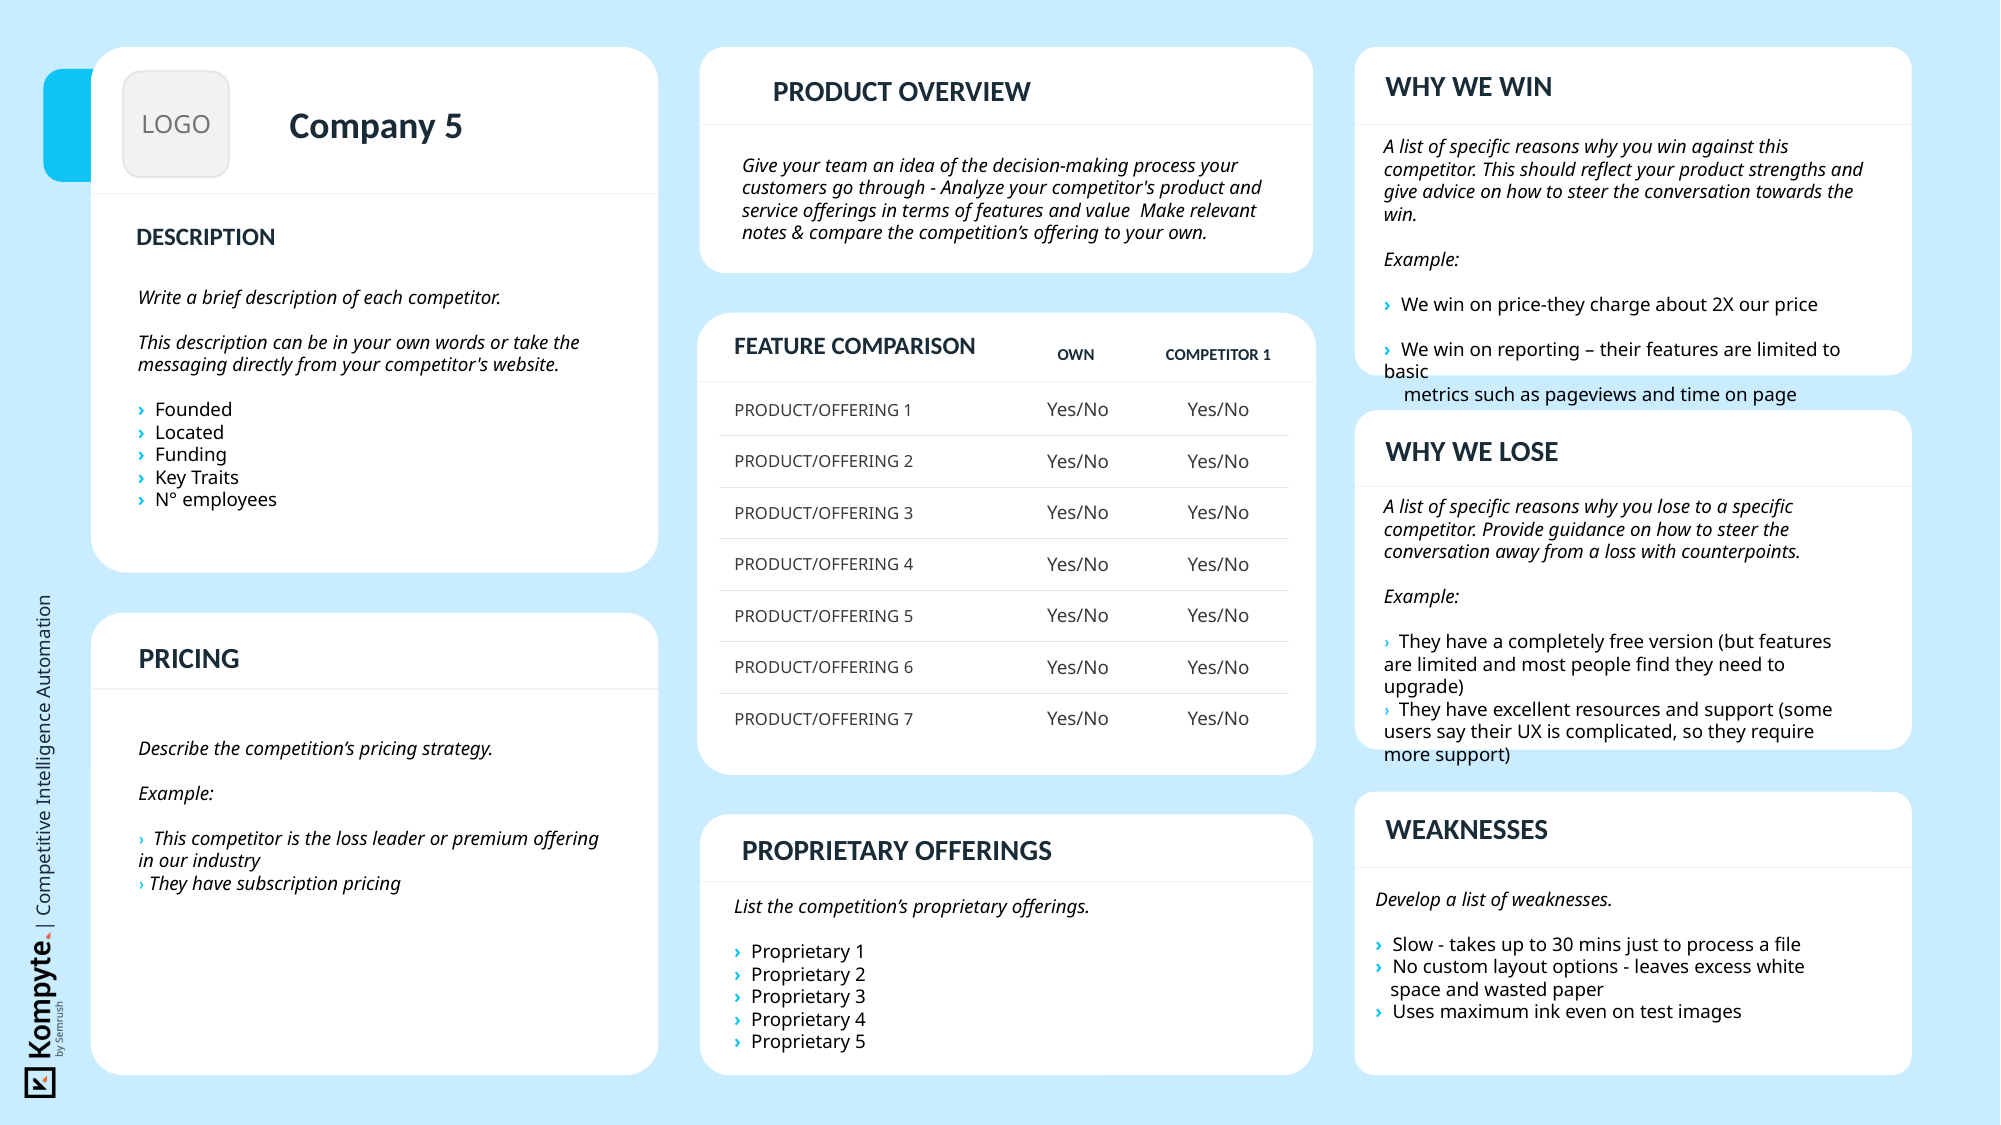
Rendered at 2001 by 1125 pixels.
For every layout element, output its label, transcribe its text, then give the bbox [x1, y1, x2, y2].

table_cell Yes/No [1149, 642, 1289, 693]
text_box [42, 67, 93, 183]
text_box Give your team an idea of the decision-making process your customers go through - Analyze your competitor's product and service offerings in terms of features and value Make relevant notes & compare the competition’s offering to your own. [727, 145, 1289, 251]
table_cell Yes/No [1008, 488, 1148, 538]
text_box [0, 0, 2000, 1125]
table_cell Yes/No [1008, 539, 1148, 590]
table_cell PRODUCT/OFFERING 4 [720, 539, 1007, 590]
text_box LOGO [123, 101, 230, 146]
table_cell Yes/No [1008, 591, 1148, 641]
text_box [23, 147, 66, 1098]
table_cell PRODUCT/OFFERING 1 [720, 384, 1007, 435]
text_box Company 5 [274, 93, 512, 154]
table_cell Yes/No [1150, 436, 1289, 487]
text_box List the competition’s proprietary offerings. › Proprietary 1 › Proprietary 2 › Proprietary 3 › Proprietary 4 › Proprietary 5 [719, 887, 1289, 1060]
text_box Develop a list of weaknesses. › Slow - takes up to 30 mins just to process a file › No custom layout options - leaves excess white space and wasted paper › Uses maximum ink even on test images [1360, 879, 1877, 1030]
table_cell Yes/No [1008, 436, 1149, 487]
text_box [89, 611, 660, 1077]
table_header FEATURE COMPARISON [720, 328, 1007, 381]
text_box [698, 45, 1315, 275]
text_box WHY WE LOSE [1370, 425, 1624, 475]
text_box [1353, 409, 1913, 751]
text_box [695, 311, 1318, 776]
text_box Describe the competition’s pricing strategy. Example: › This competitor is the loss leader or premium offering in our industry › They have subscription pricing [123, 729, 632, 964]
table_cell PRODUCT/OFFERING 7 [720, 694, 1007, 744]
table_cell Yes/No [1008, 642, 1148, 693]
text_box PRODUCT OVERVIEW [758, 64, 1149, 115]
table_cell Yes/No [1008, 384, 1148, 435]
table_cell Yes/No [1149, 384, 1289, 435]
text_box WEAKNESSES [1370, 803, 1624, 853]
text_box PROPRIETARY OFFERINGS [727, 824, 1118, 874]
table_header COMPETITOR 1 [1149, 328, 1289, 381]
table_cell PRODUCT/OFFERING 5 [720, 591, 1007, 641]
text_box [122, 70, 230, 179]
table_cell Yes/No [1008, 694, 1148, 744]
table_cell Yes/No [1149, 694, 1289, 744]
text_box A list of specific reasons why you win against this competitor. This should reflect your product strengths and give advice on how to steer the conversation towards the win. Example: › We win on price-they charge about 2X our price › We win on reporting – their features are limited to basic metrics such as pageviews and time on page [1369, 127, 1879, 413]
text_box DESCRIPTION [121, 212, 375, 258]
text_box A list of specific reasons why you lose to a specific competitor. Provide guidance on how to steer the conversation away from a loss with counterpoints. Example: › They have a completely free version (but features are limited and most people find they need to upgrade) › They have excellent resources and support (some users say their UX is complicated, so they require more support) [1369, 487, 1879, 795]
table_header OWN [1008, 328, 1148, 381]
text_box Write a brief description of each competitor. This description can be in your own words or take the messaging directly from your competitor's website. › Founded › Located › Funding › Key Traits › N° employees [123, 278, 631, 518]
text_box [698, 813, 1315, 1077]
table_cell Yes/No [1149, 488, 1289, 538]
table_cell PRODUCT/OFFERING 3 [720, 488, 1007, 538]
table_cell Yes/No [1149, 591, 1289, 641]
table_cell PRODUCT/OFFERING 2 [720, 436, 1007, 487]
text_box WHY WE WIN [1370, 60, 1624, 111]
text_box [1353, 45, 1913, 377]
text_box PRICING [124, 632, 377, 682]
table_cell PRODUCT/OFFERING 6 [720, 642, 1007, 693]
table_cell Yes/No [1149, 539, 1289, 590]
text_box [89, 45, 660, 574]
text_box [1353, 790, 1913, 1077]
